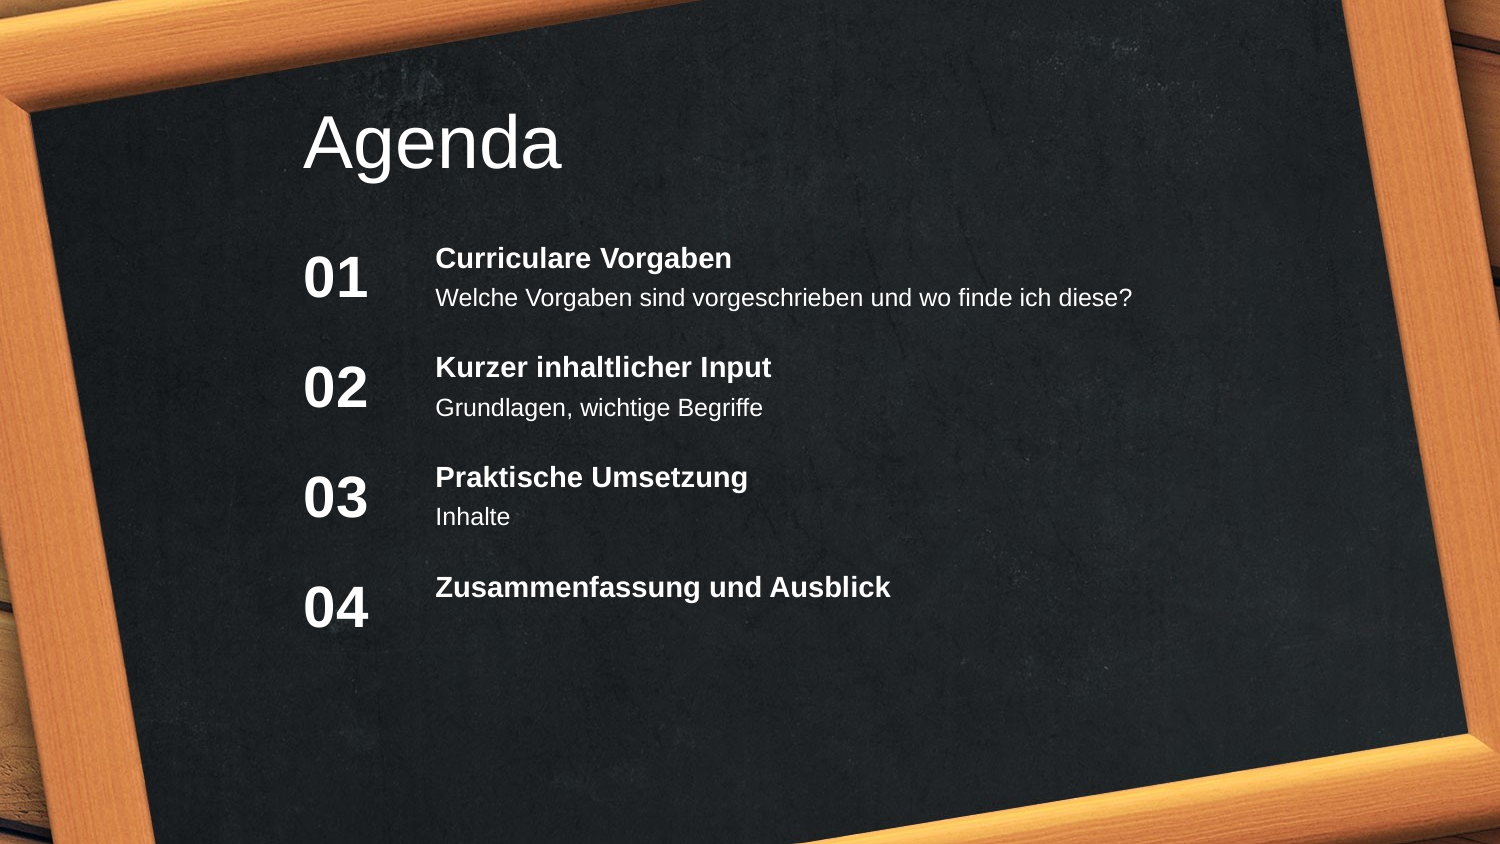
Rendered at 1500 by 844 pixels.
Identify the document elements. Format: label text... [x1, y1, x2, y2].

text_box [420, 560, 1226, 649]
text_box 04 [289, 568, 389, 639]
text_box Agenda [289, 91, 1353, 186]
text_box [420, 450, 1226, 539]
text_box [420, 340, 1226, 429]
picture [0, 0, 1500, 844]
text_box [420, 230, 1226, 320]
text_box 02 [289, 348, 389, 419]
text_box 01 [289, 238, 389, 309]
text_box 03 [289, 458, 389, 529]
